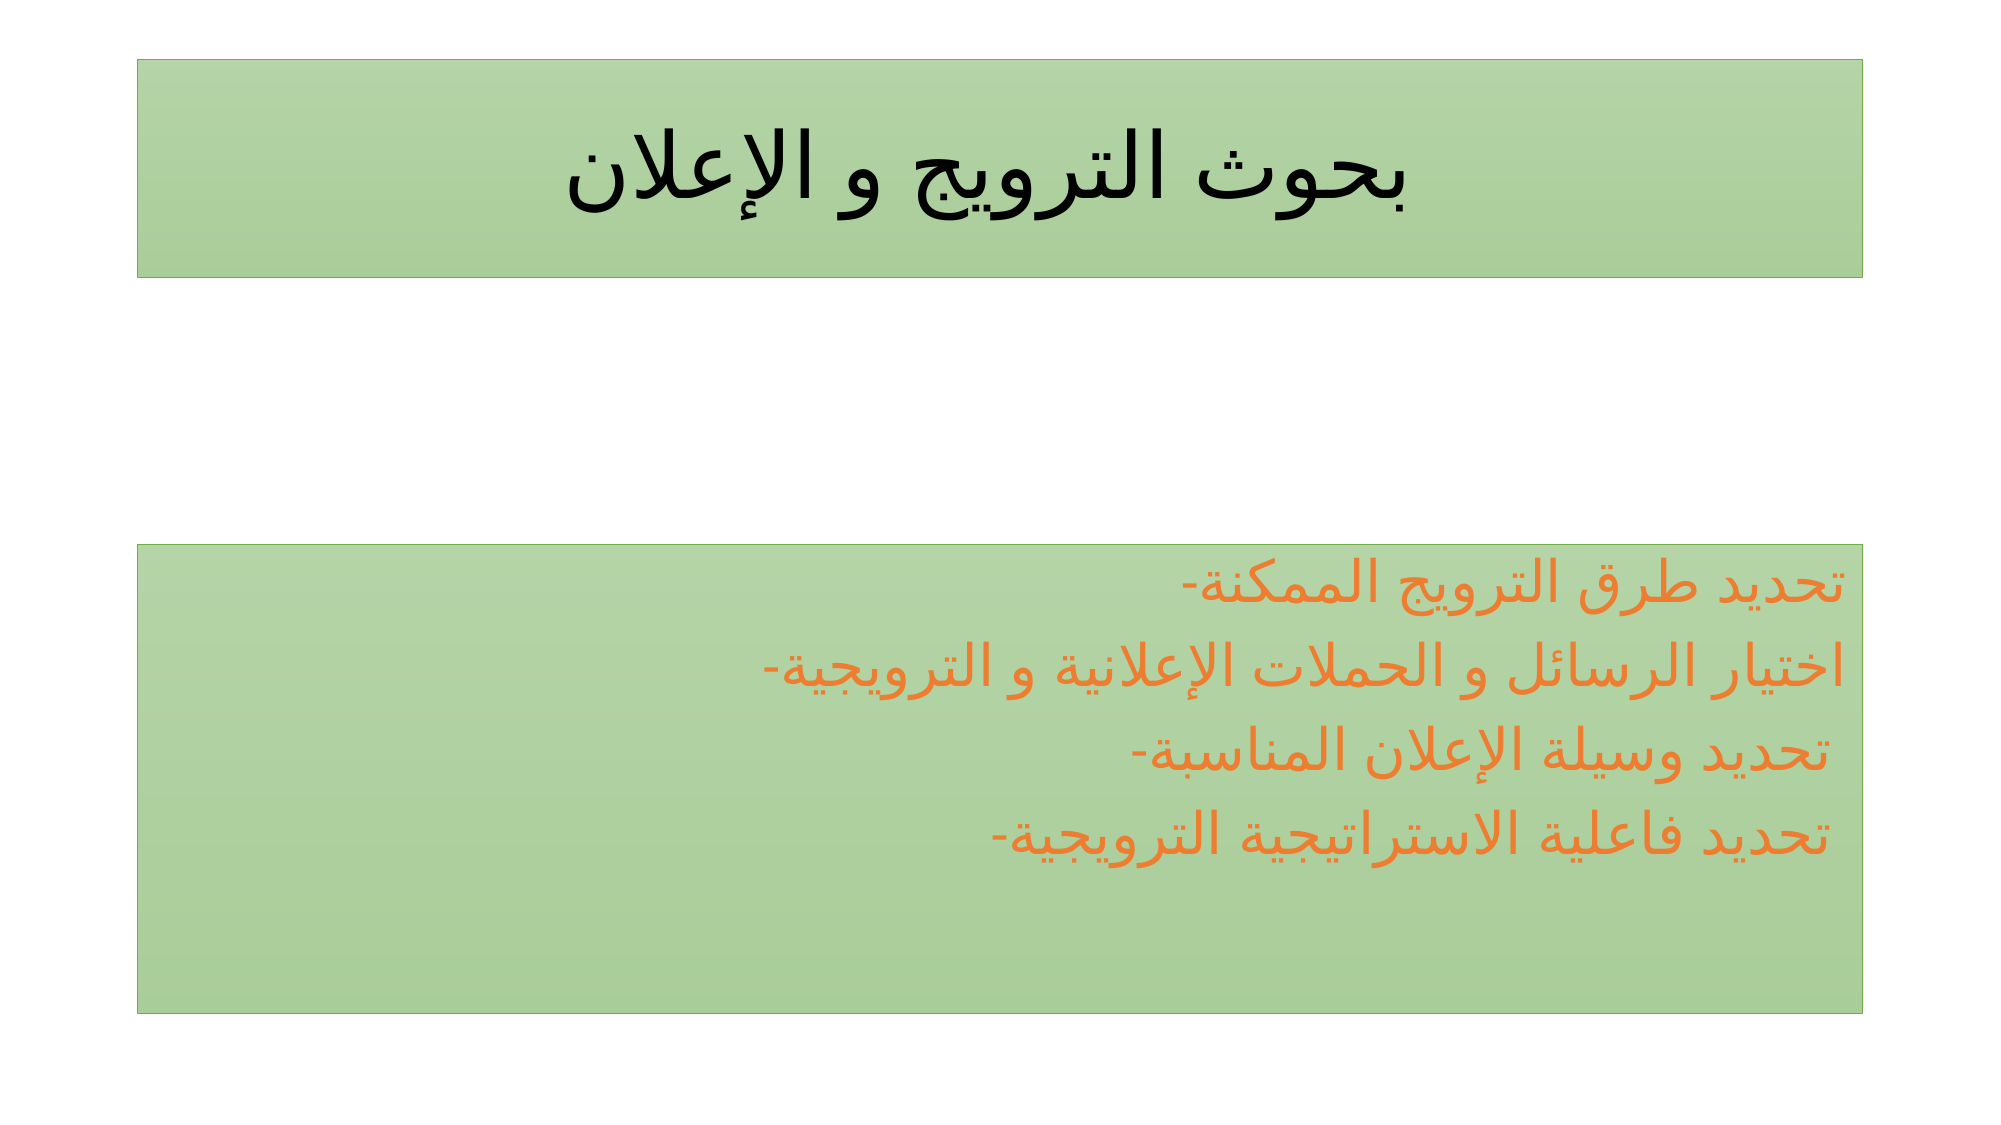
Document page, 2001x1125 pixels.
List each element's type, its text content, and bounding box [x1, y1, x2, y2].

list -تحديد طرق الترويج الممكنة -اختيار الرسائل و الحملات الإعلانية و الترويجية -تحديد وسيلة الإعلان المناسبة -تحديد فاعلية الاستراتيجية الترويجية [137, 544, 1863, 1014]
title بحوث الترويج و الإعلان [137, 59, 1863, 278]
